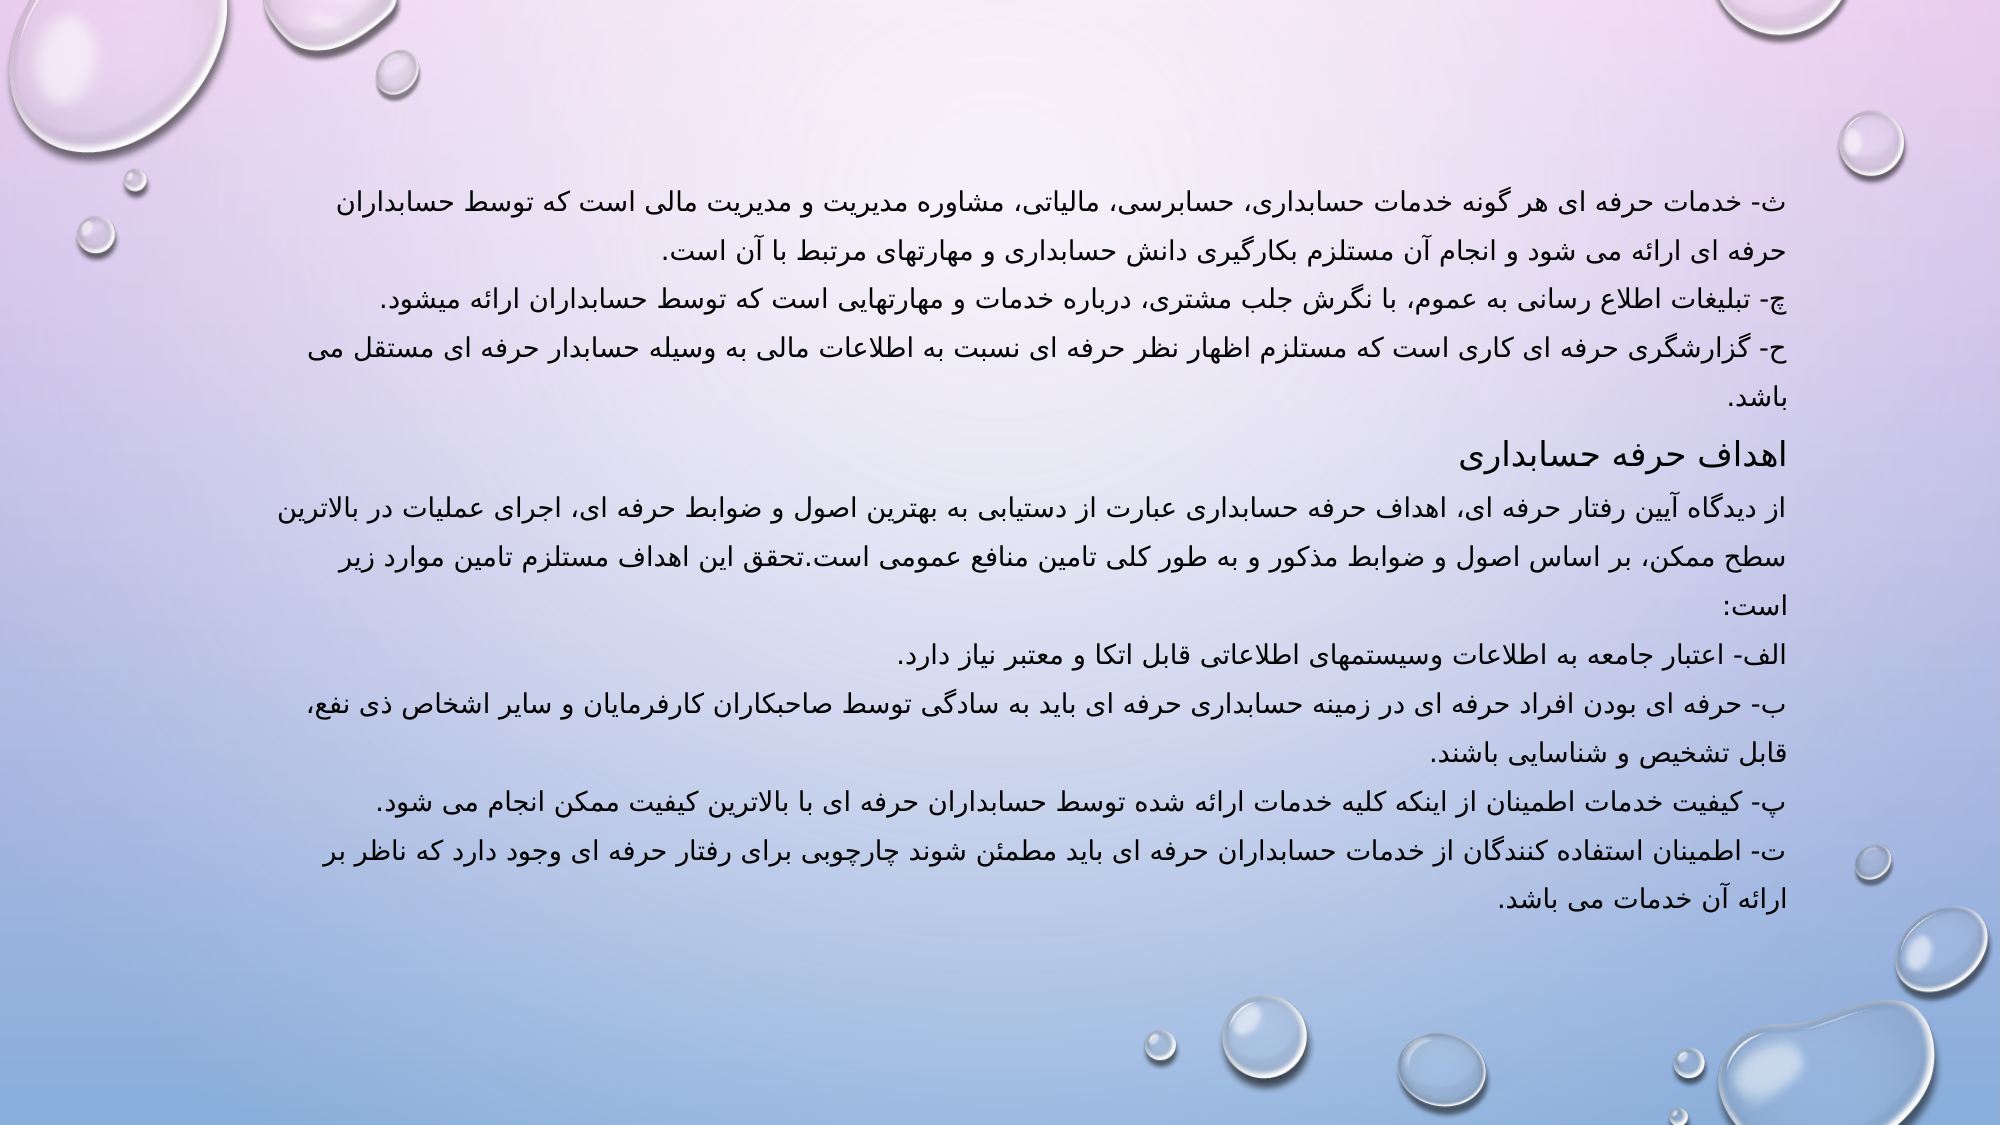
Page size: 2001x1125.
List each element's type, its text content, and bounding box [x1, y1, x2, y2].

title ث- خدمات حرفه ای هر گونه خدمات حسابداری، حسابرسی، مالیاتی، مشاوره مدیریت و مدیریت مالی است که توسط حسابداران حرفه ای ارائه می شود و انجام آن مستلزم بکارگیری دانش حسابداری و مهارتهای مرتبط با آن است. چ- تبلیغات اطلاع رسانی به عموم، با نگرش جلب مشتری، درباره خدمات و مهارتهایی است که توسط حسابداران ارائه میشود. ح- گزارشگری حرفه ای کاری است که مستلزم اظهار نظر حرفه ای نسبت به اطلاعات مالی به وسیله حسابدار حرفه ای مستقل می باشد. اهداف حرفه حسابداری از دیدگاه آیین رفتار حرفه ای، اهداف حرفه حسابداری عبارت از دستیابی به بهترین اصول و ضوابط حرفه ای، اجرای عملیات در بالاترین سطح ممکن، بر اساس اصول و ضوابط مذکور و به طور کلی تامین منافع عمومی است.تحقق این اهداف مستلزم تامین موارد زیر است: الف- اعتبار جامعه به اطلاعات وسیستمهای اطلاعاتی قابل اتکا و معتبر نیاز دارد. ب- حرفه ای بودن افراد حرفه ای در زمینه حسابداری حرفه ای باید به سادگی توسط صاحبکاران کارفرمایان و سایر اشخاص ذی نفع، قابل تشخیص و شناسایی باشند. پ- کیفیت خدمات اطمینان از اینکه کلیه خدمات ارائه شده توسط حسابداران حرفه ای با بالاترین کیفیت ممکن انجام می شود. ت- اطمینان استفاده کنندگان از خدمات حسابداران حرفه ای باید مطمئن شوند چارچوبی برای رفتار حرفه ای وجود دارد که ناظر بر ارائه آن خدمات می باشد. [260, 156, 1804, 1007]
picture [0, 0, 2000, 1125]
